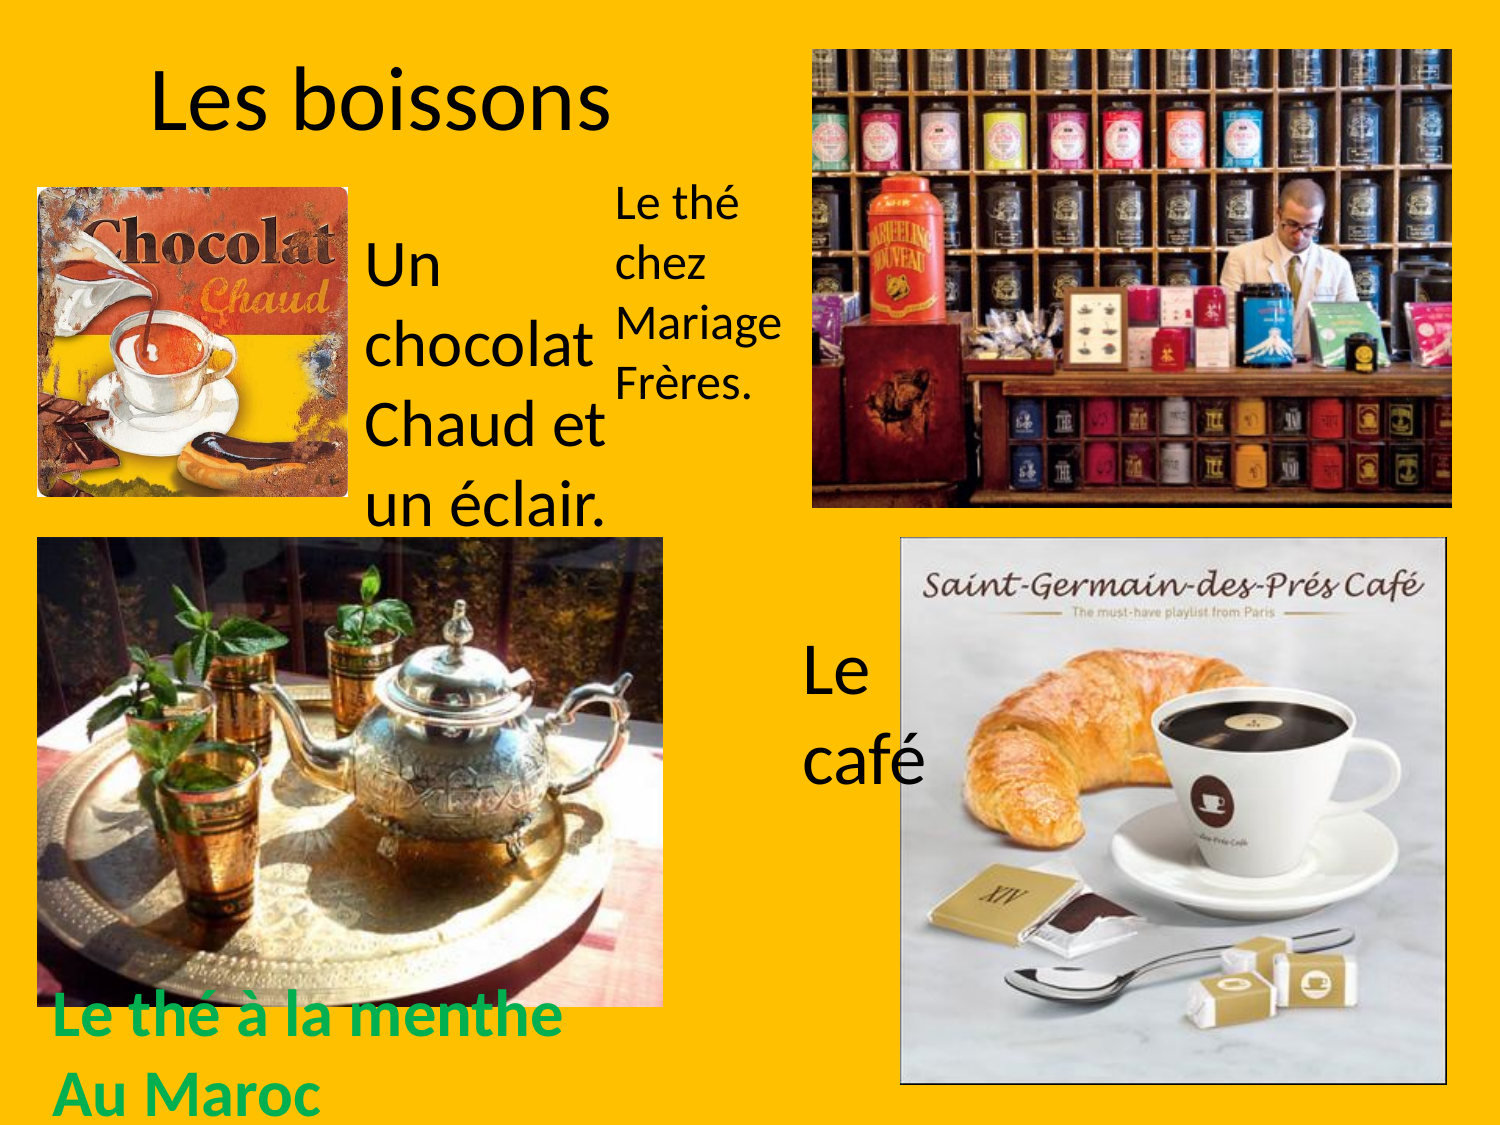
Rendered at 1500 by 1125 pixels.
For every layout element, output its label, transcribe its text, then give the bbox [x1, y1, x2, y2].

picture [37, 537, 663, 1007]
text_box Un chocolat Chaud et un éclair. [350, 212, 700, 547]
picture [899, 537, 1447, 1085]
text_box Le thé chez Mariage Frères. [599, 162, 807, 418]
picture [812, 49, 1452, 508]
text_box Le thé à la menthe Au Maroc [37, 962, 825, 1125]
text_box Le café [787, 612, 894, 808]
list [37, 187, 348, 497]
title Les boissons [50, 0, 713, 188]
